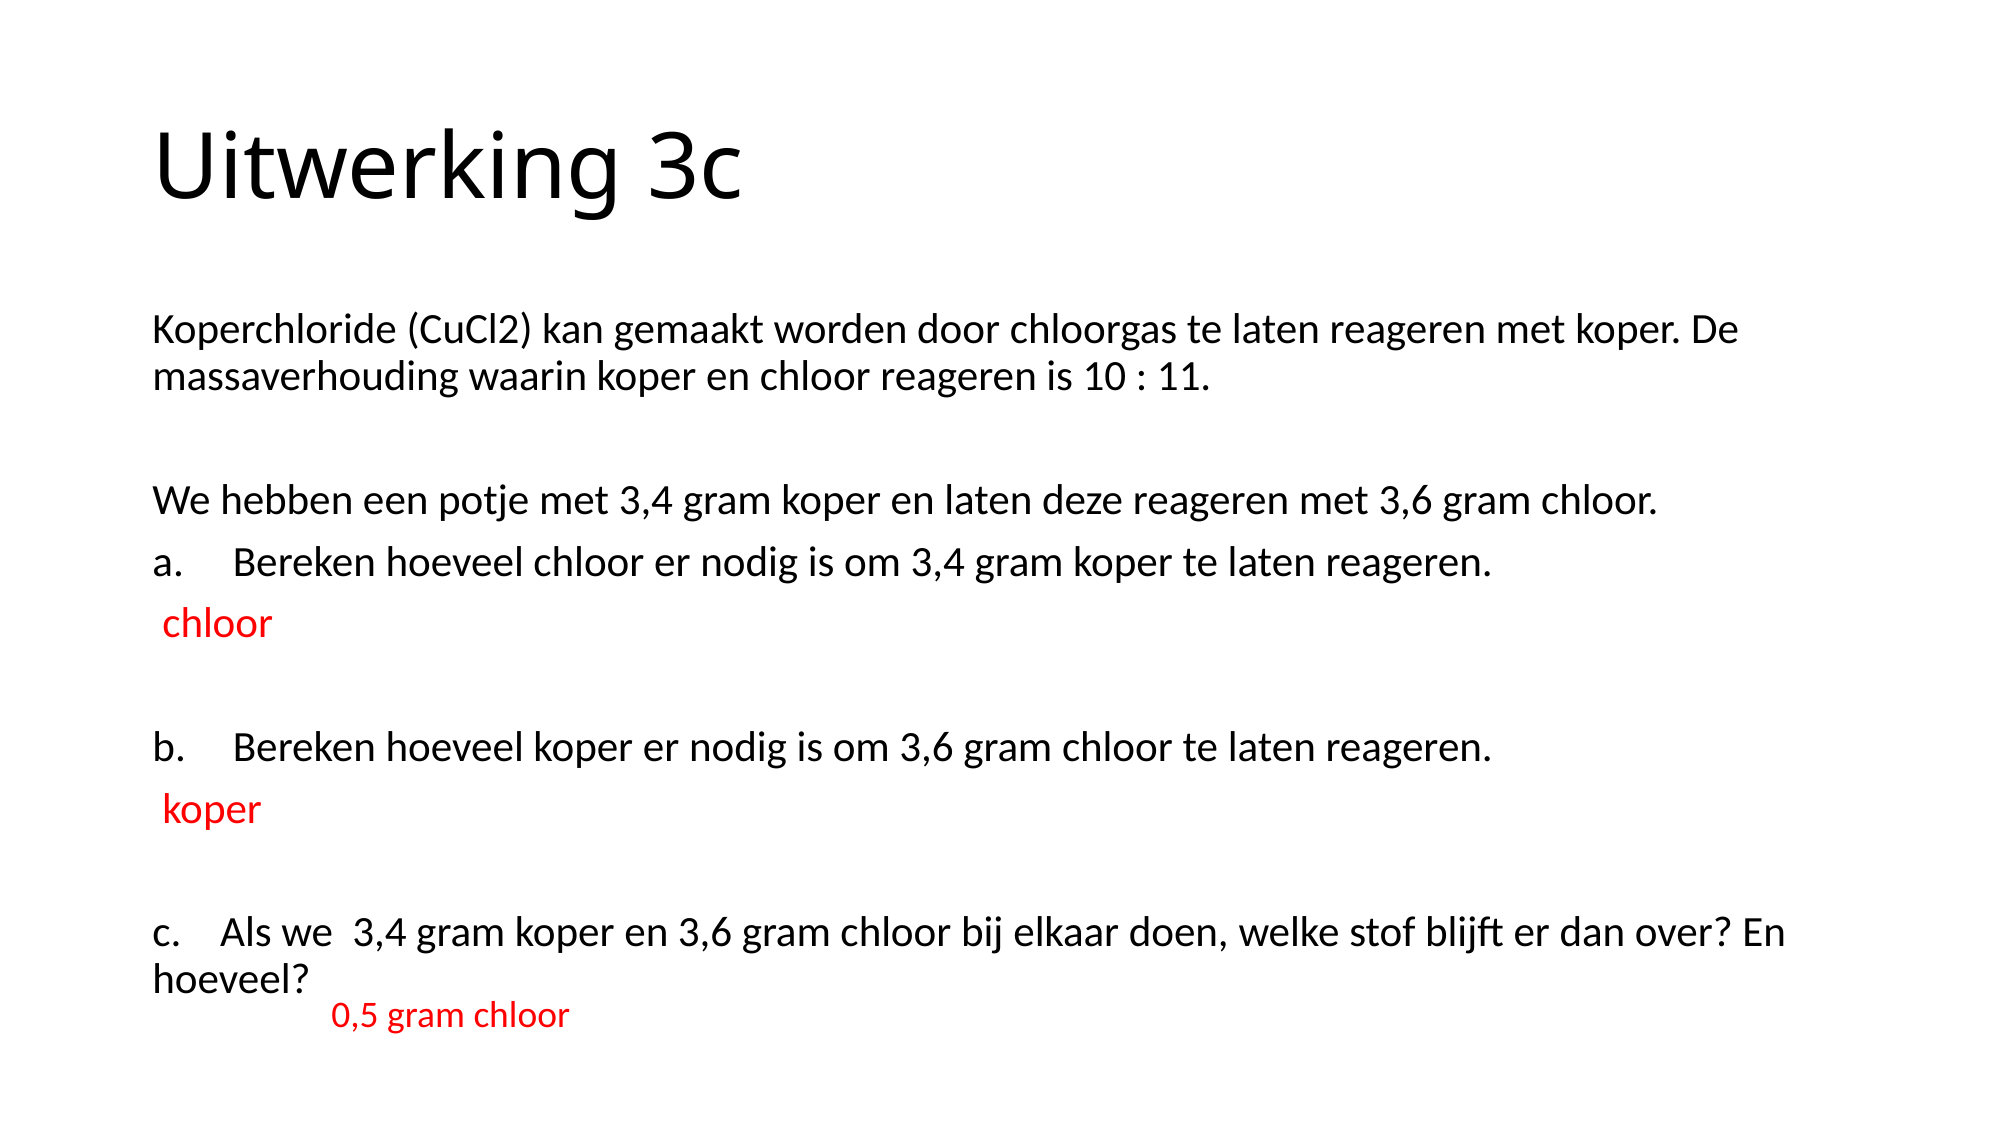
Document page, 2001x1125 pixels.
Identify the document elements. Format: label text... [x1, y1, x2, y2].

title Uitwerking 3c [137, 59, 1863, 278]
text_box 0,5 gram chloor [316, 982, 586, 1043]
